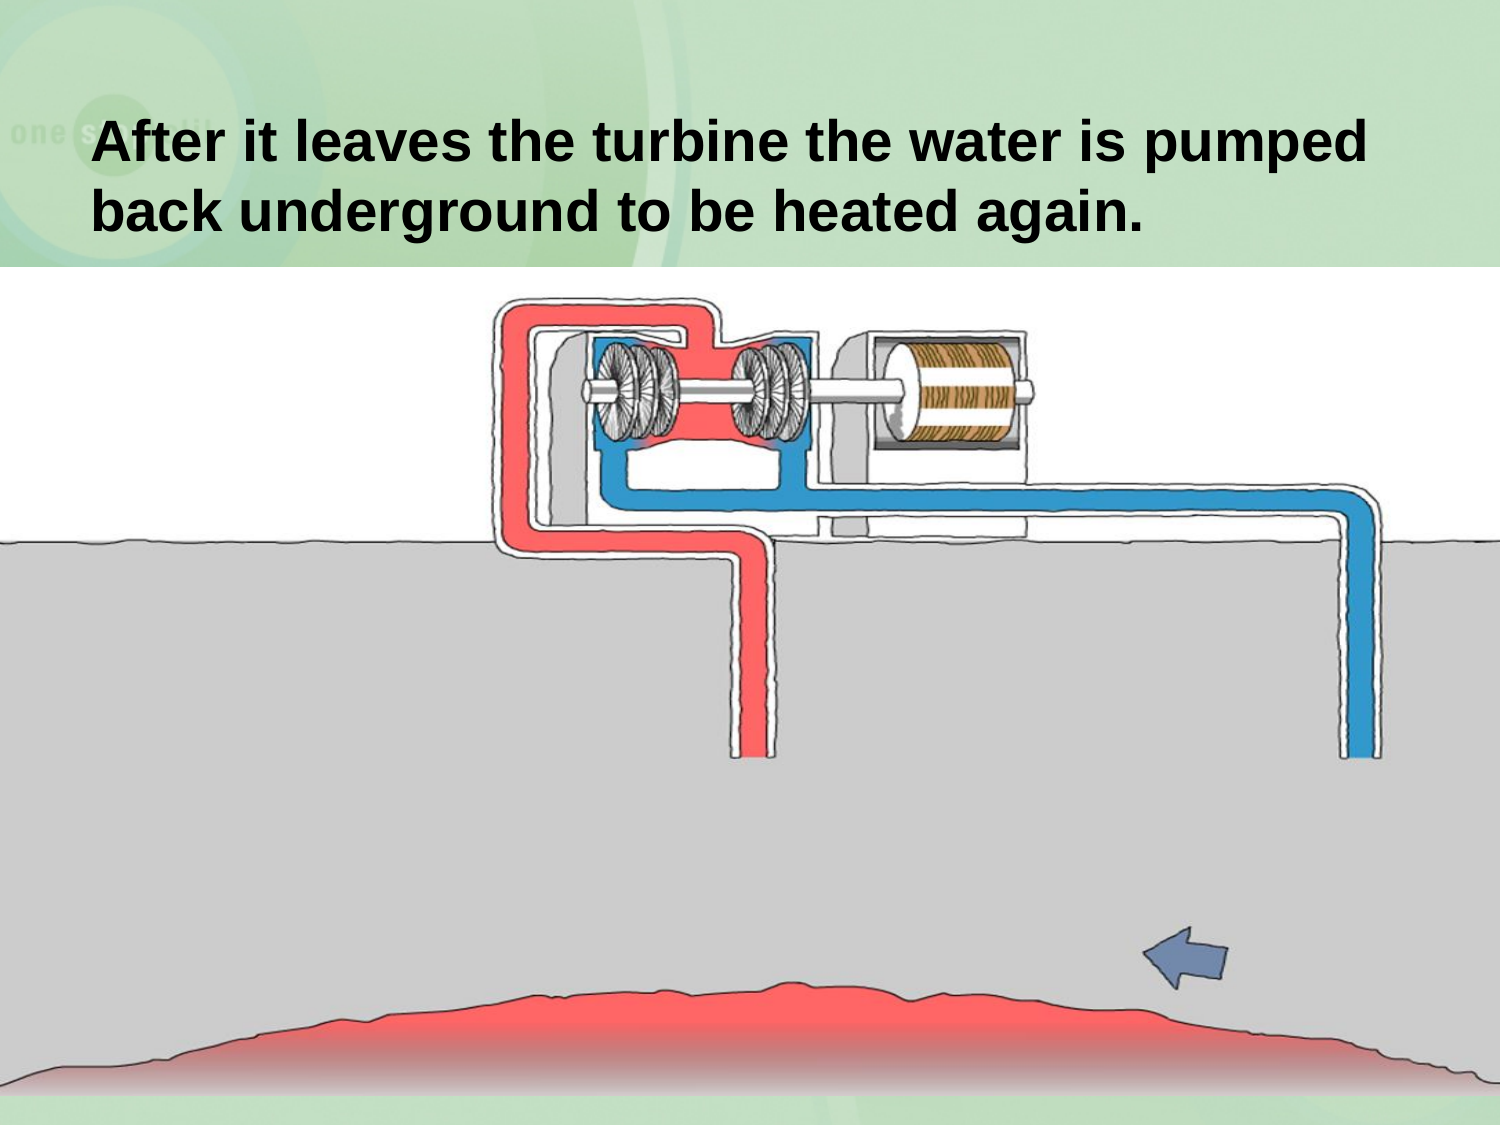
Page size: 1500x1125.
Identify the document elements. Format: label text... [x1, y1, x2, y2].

title After it leaves the turbine the water is pumped back underground to be heated again. [75, 79, 1425, 265]
picture [0, 0, 1500, 1125]
